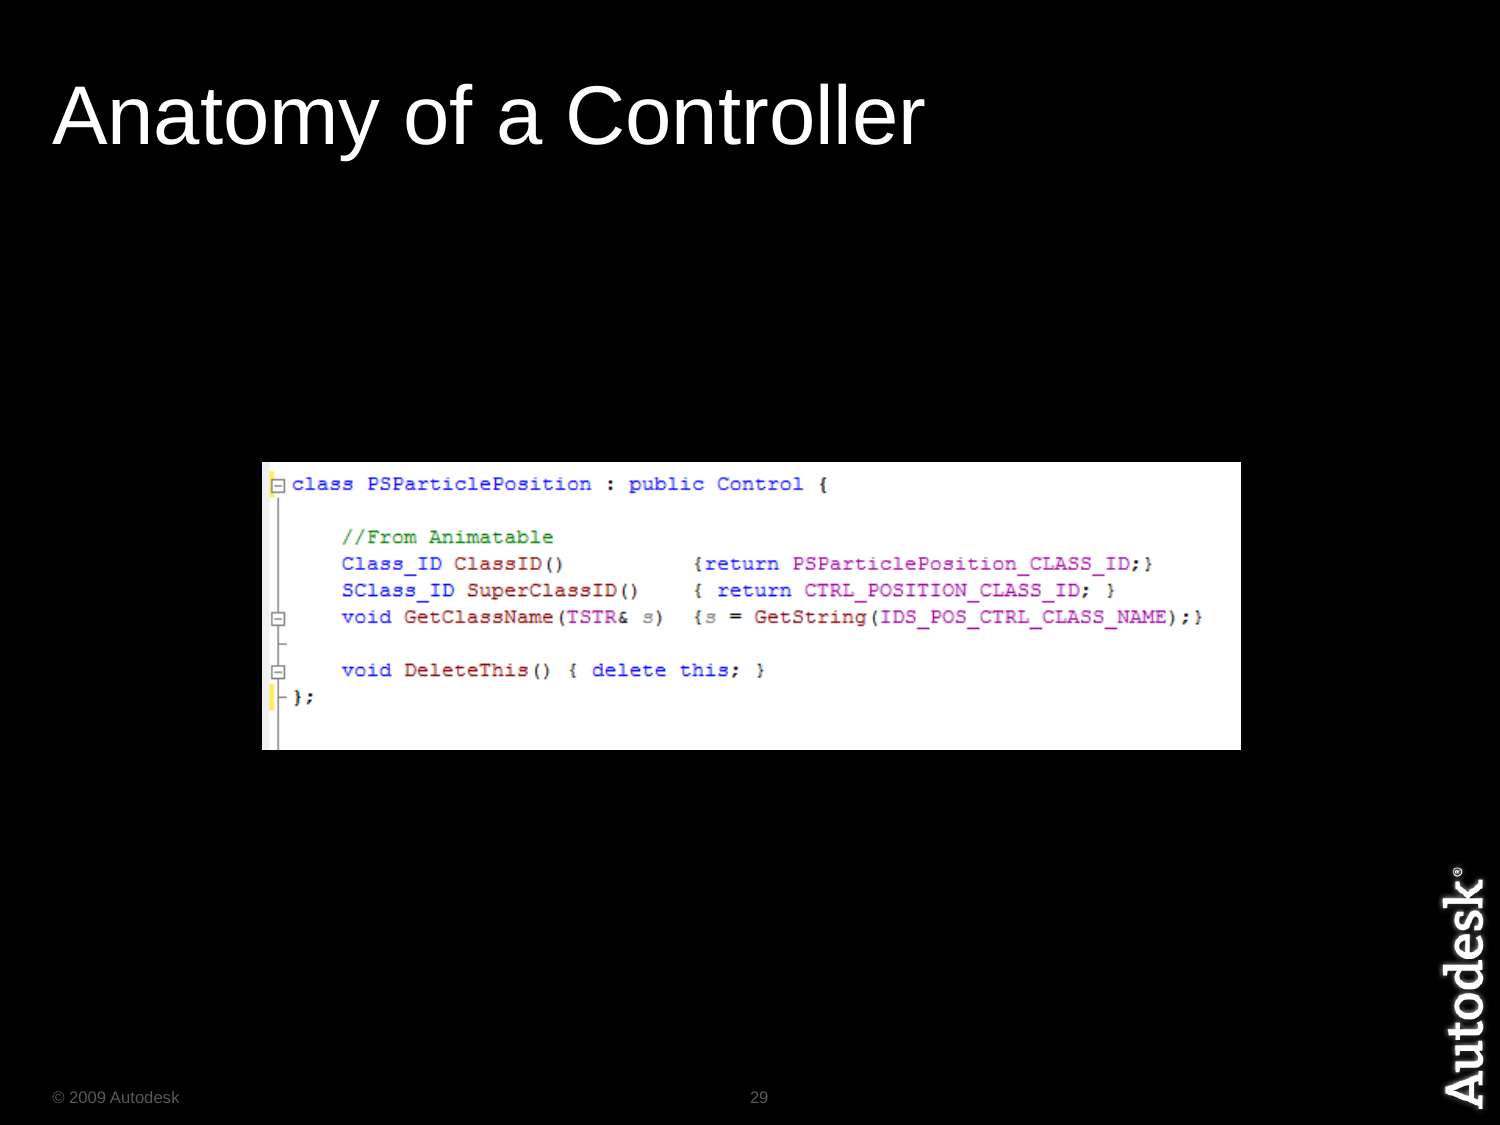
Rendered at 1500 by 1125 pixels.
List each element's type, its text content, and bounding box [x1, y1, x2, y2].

picture [262, 462, 1241, 751]
title Anatomy of a Controller [52, 22, 1401, 211]
picture [1402, 0, 1500, 1125]
